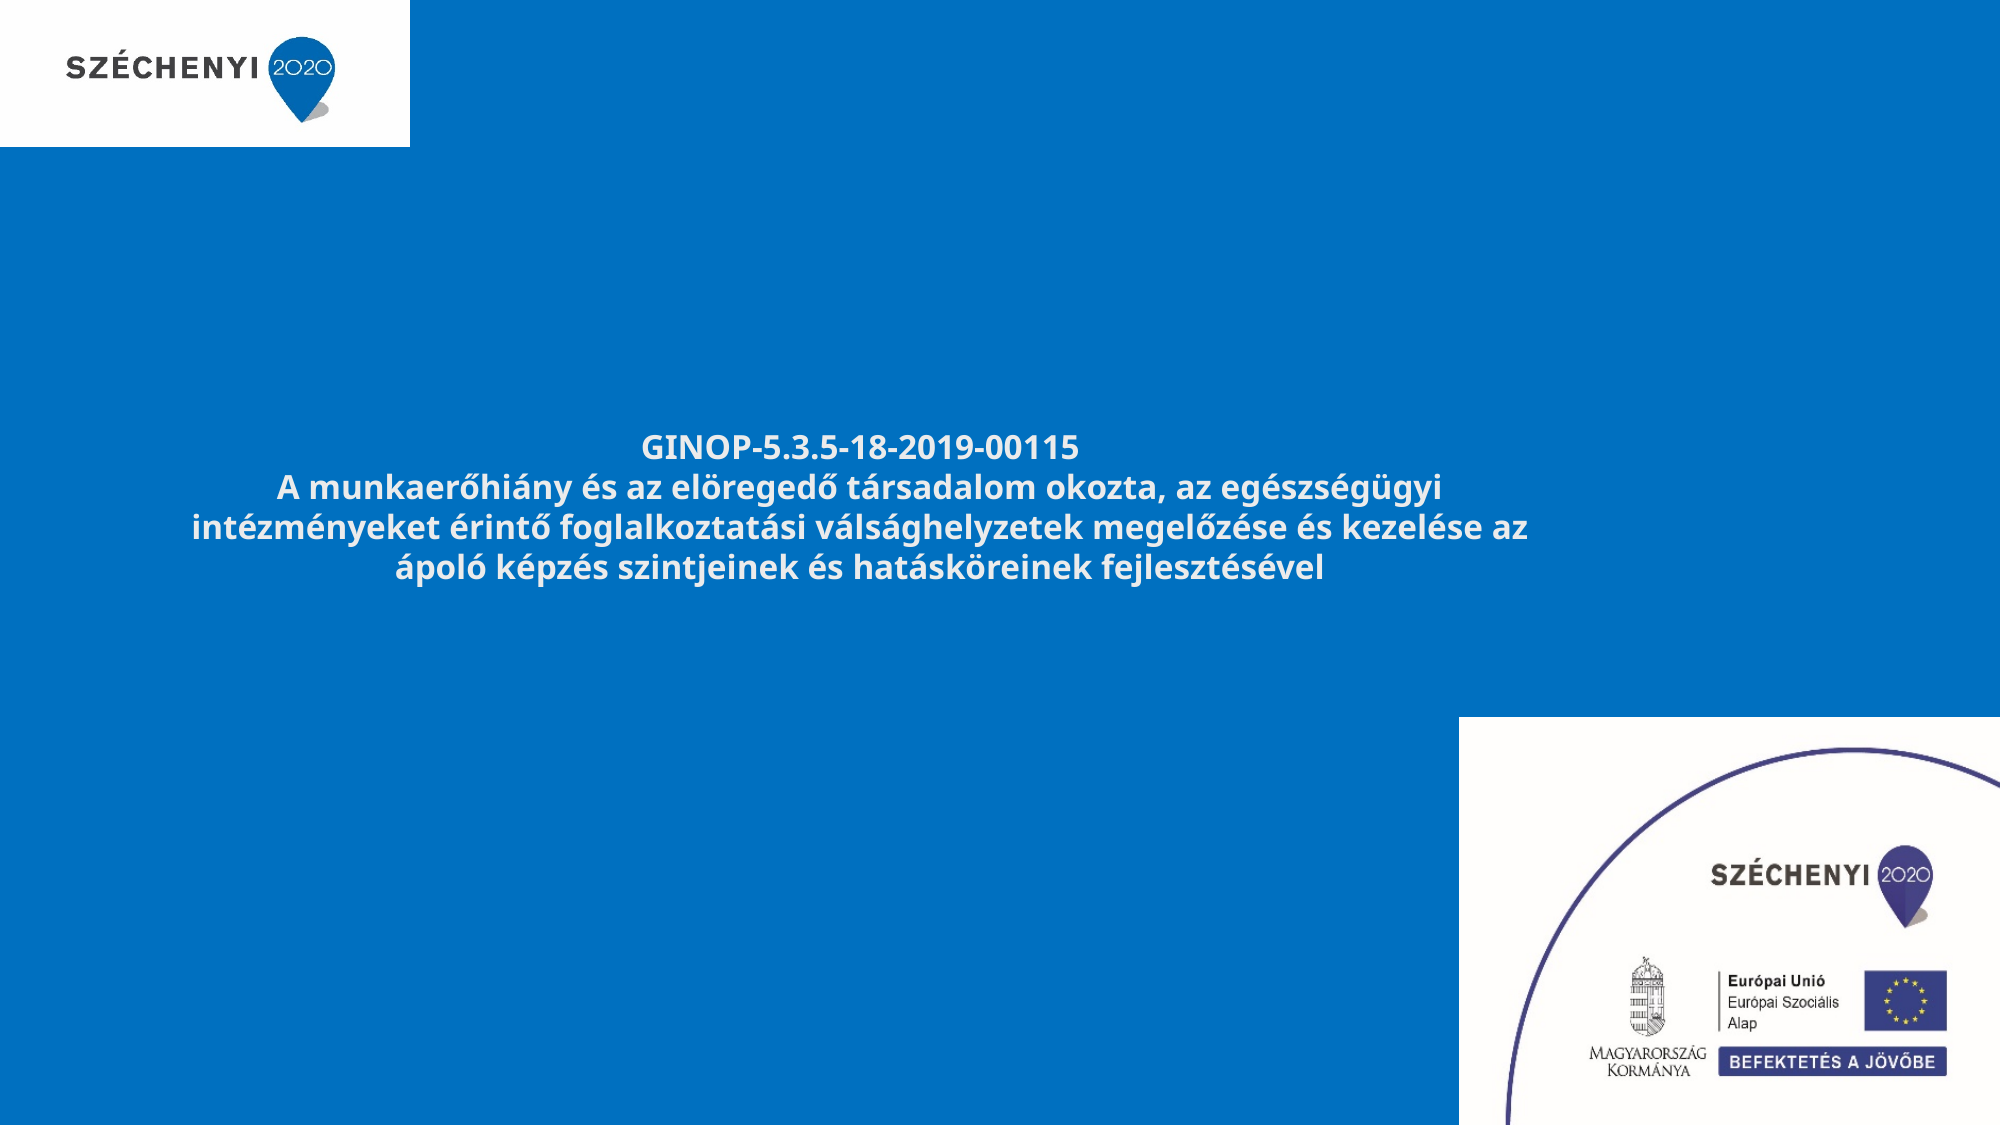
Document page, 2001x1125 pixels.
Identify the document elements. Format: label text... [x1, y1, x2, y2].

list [0, 0, 410, 148]
title GINOP-5.3.5-18-2019-00115 A munkaerőhiány és az elöregedő társadalom okozta, az egészségügyi intézményeket érintő foglalkoztatási válsághelyzetek megelőzése és kezelése az ápoló képzés szintjeinek és hatásköreinek fejlesztésével [160, 418, 1561, 667]
picture [1459, 716, 2000, 1125]
